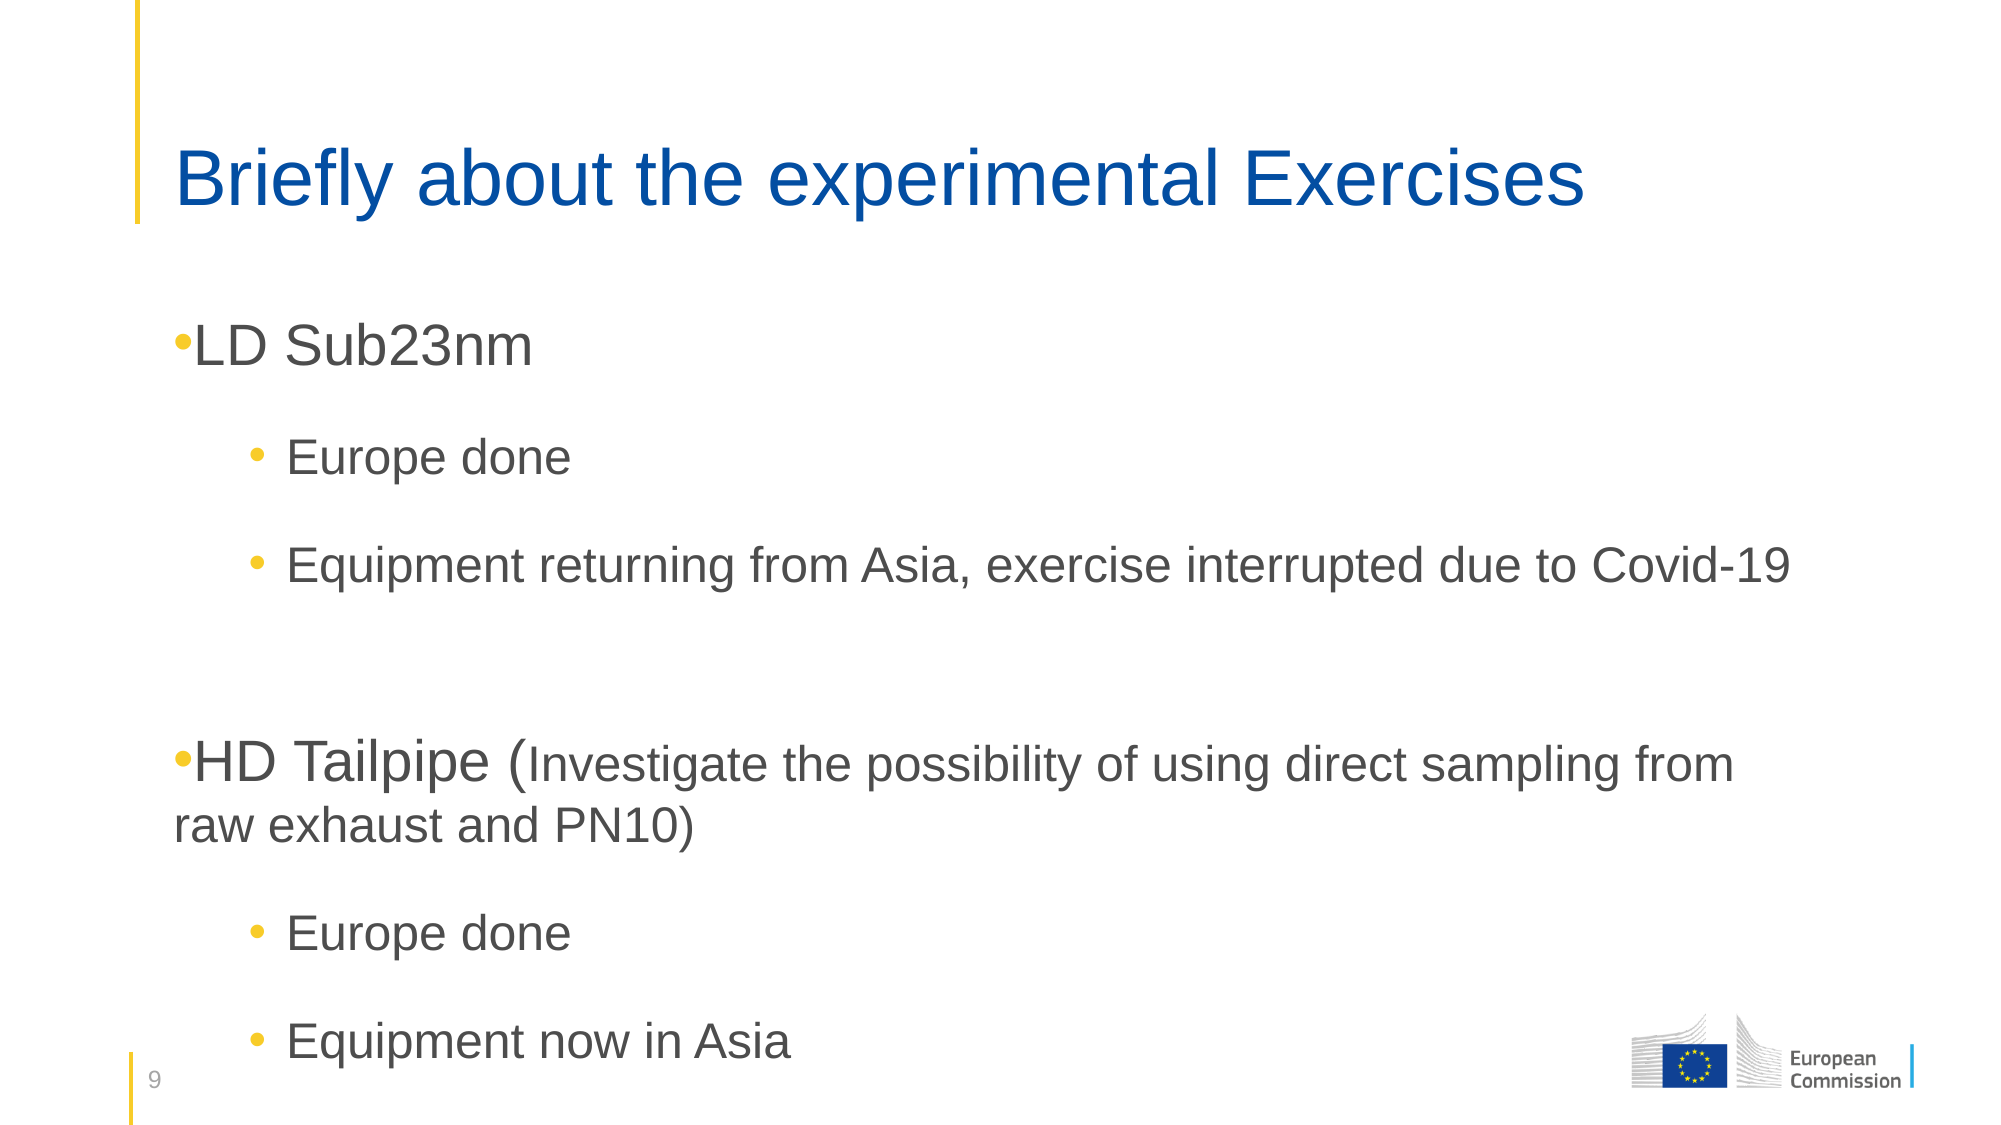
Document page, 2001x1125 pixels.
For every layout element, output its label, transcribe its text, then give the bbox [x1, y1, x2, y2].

title Briefly about the experimental Exercises [159, 94, 1843, 223]
list LD Sub23nm Europe done Equipment returning from Asia, exercise interrupted due to Covid-19 HD Tailpipe (Investigate the possibility of using direct sampling from raw exhaust and PN10) Europe done Equipment now in Asia [158, 299, 1843, 984]
picture [1631, 1013, 1915, 1091]
